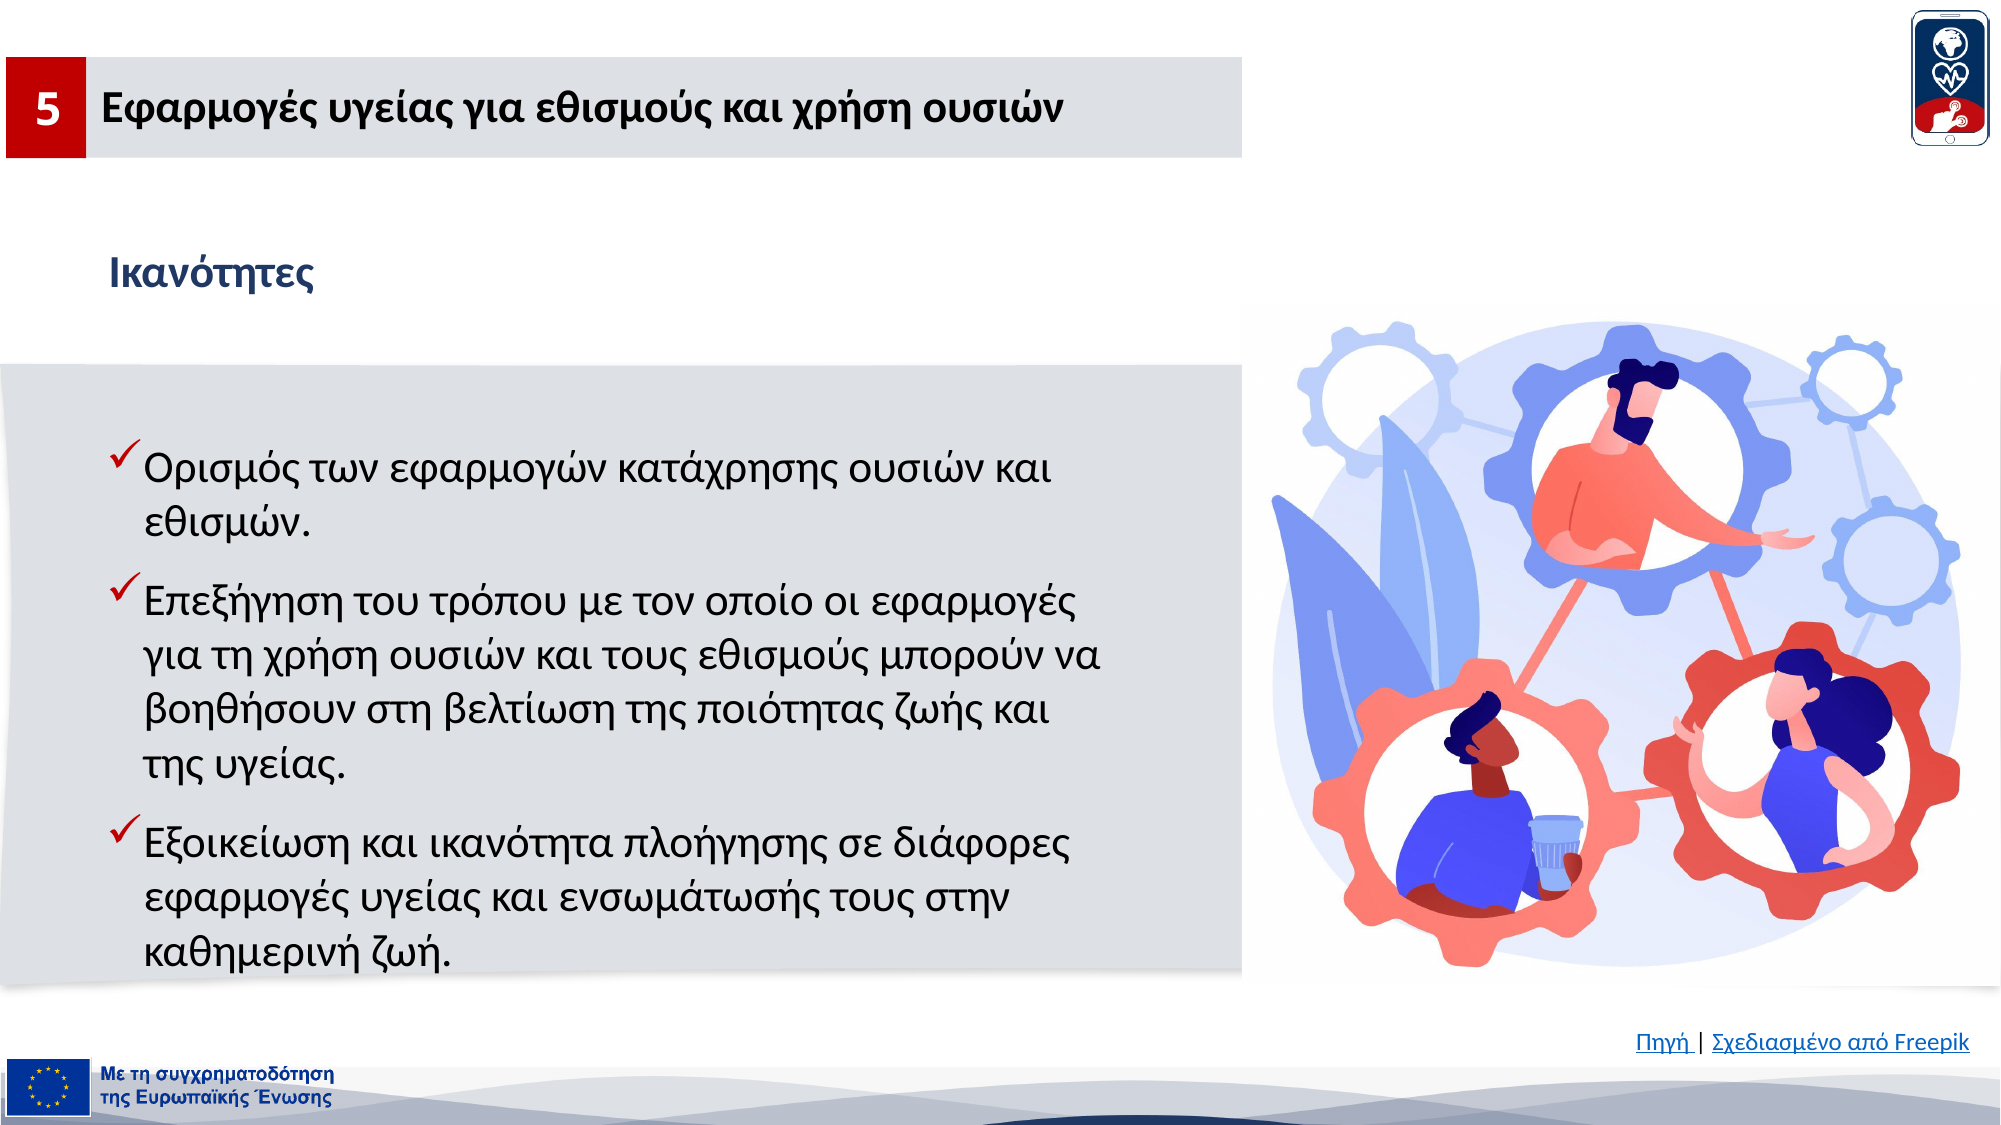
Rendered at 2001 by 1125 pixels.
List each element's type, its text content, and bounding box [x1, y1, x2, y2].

text_box Εφαρμογές υγείας για εθισμούς και χρήση ουσιών [86, 57, 1242, 158]
title Ικανότητες [93, 221, 1819, 324]
text_box [5, 56, 87, 159]
text_box Πηγή | Σχεδιασμένο από Freepik [1589, 1017, 1986, 1063]
picture [0, 1054, 2001, 1125]
picture [1241, 302, 2000, 986]
list Ορισμός των εφαρμογών κατάχρησης ουσιών και εθισμών. Επεξήγηση του τρόπου με τον οποίο οι εφαρμογές για τη χρήση ουσιών και τους εθισμούς μπορούν να βοηθήσουν στη βελτίωση της ποιότητας ζωής και της υγείας. Εξοικείωση και ικανότητα πλοήγησης σε διάφορες εφαρμογές υγείας και ενσωμάτωσής τους στην καθημερινή ζωή. [91, 429, 1128, 986]
text_box 5 [20, 71, 89, 142]
picture [1911, 10, 1990, 146]
